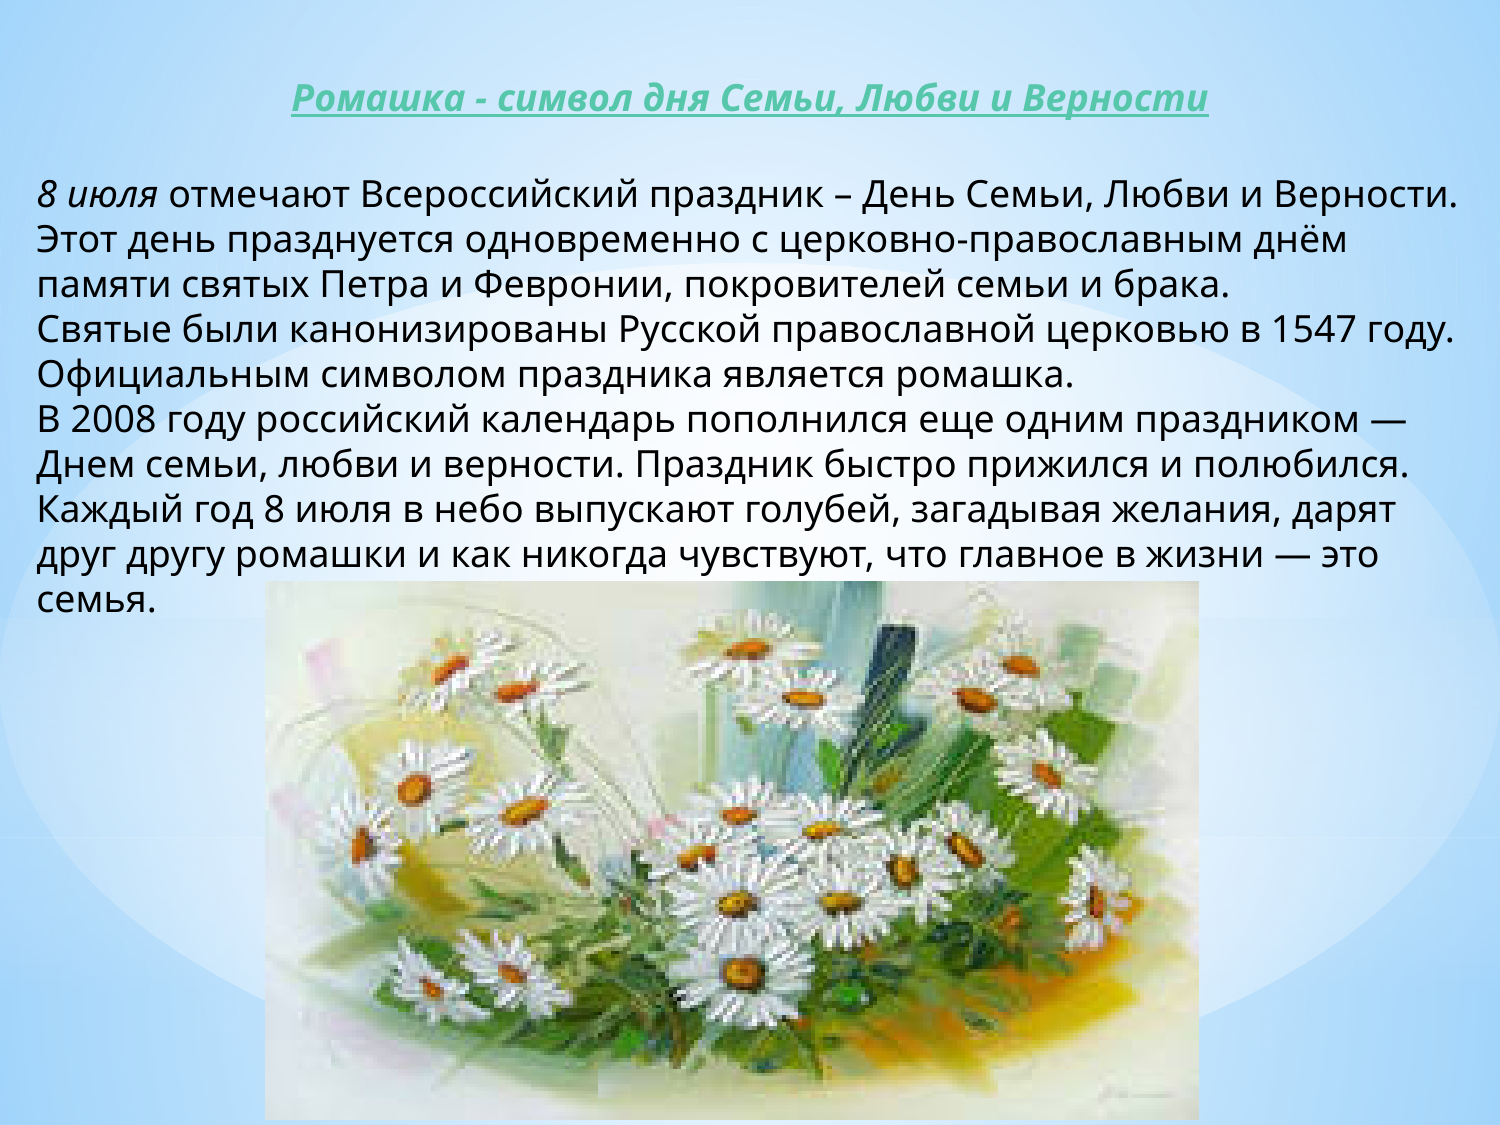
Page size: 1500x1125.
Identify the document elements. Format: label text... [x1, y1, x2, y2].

text_box Ромашка - символ дня Семьи, Любви и Верности 8 июля отмечают Всероссийский праздник – День Семьи, Любви и Верности. Этот день празднуется одновременно с церковно-православным днём памяти святых Петра и Февронии, покровителей семьи и брака. Святые были канонизированы Русской православной церковью в 1547 году. Официальным символом праздника является ромашка. В 2008 году российский календарь пополнился еще одним праздником — Днем семьи, любви и верности. Праздник быстро прижился и полюбился. Каждый год 8 июля в небо выпускают голубей, загадывая желания, дарят друг другу ромашки и как никогда чувствуют, что главное в жизни — это семья. [21, 66, 1480, 628]
picture [265, 581, 1200, 1120]
